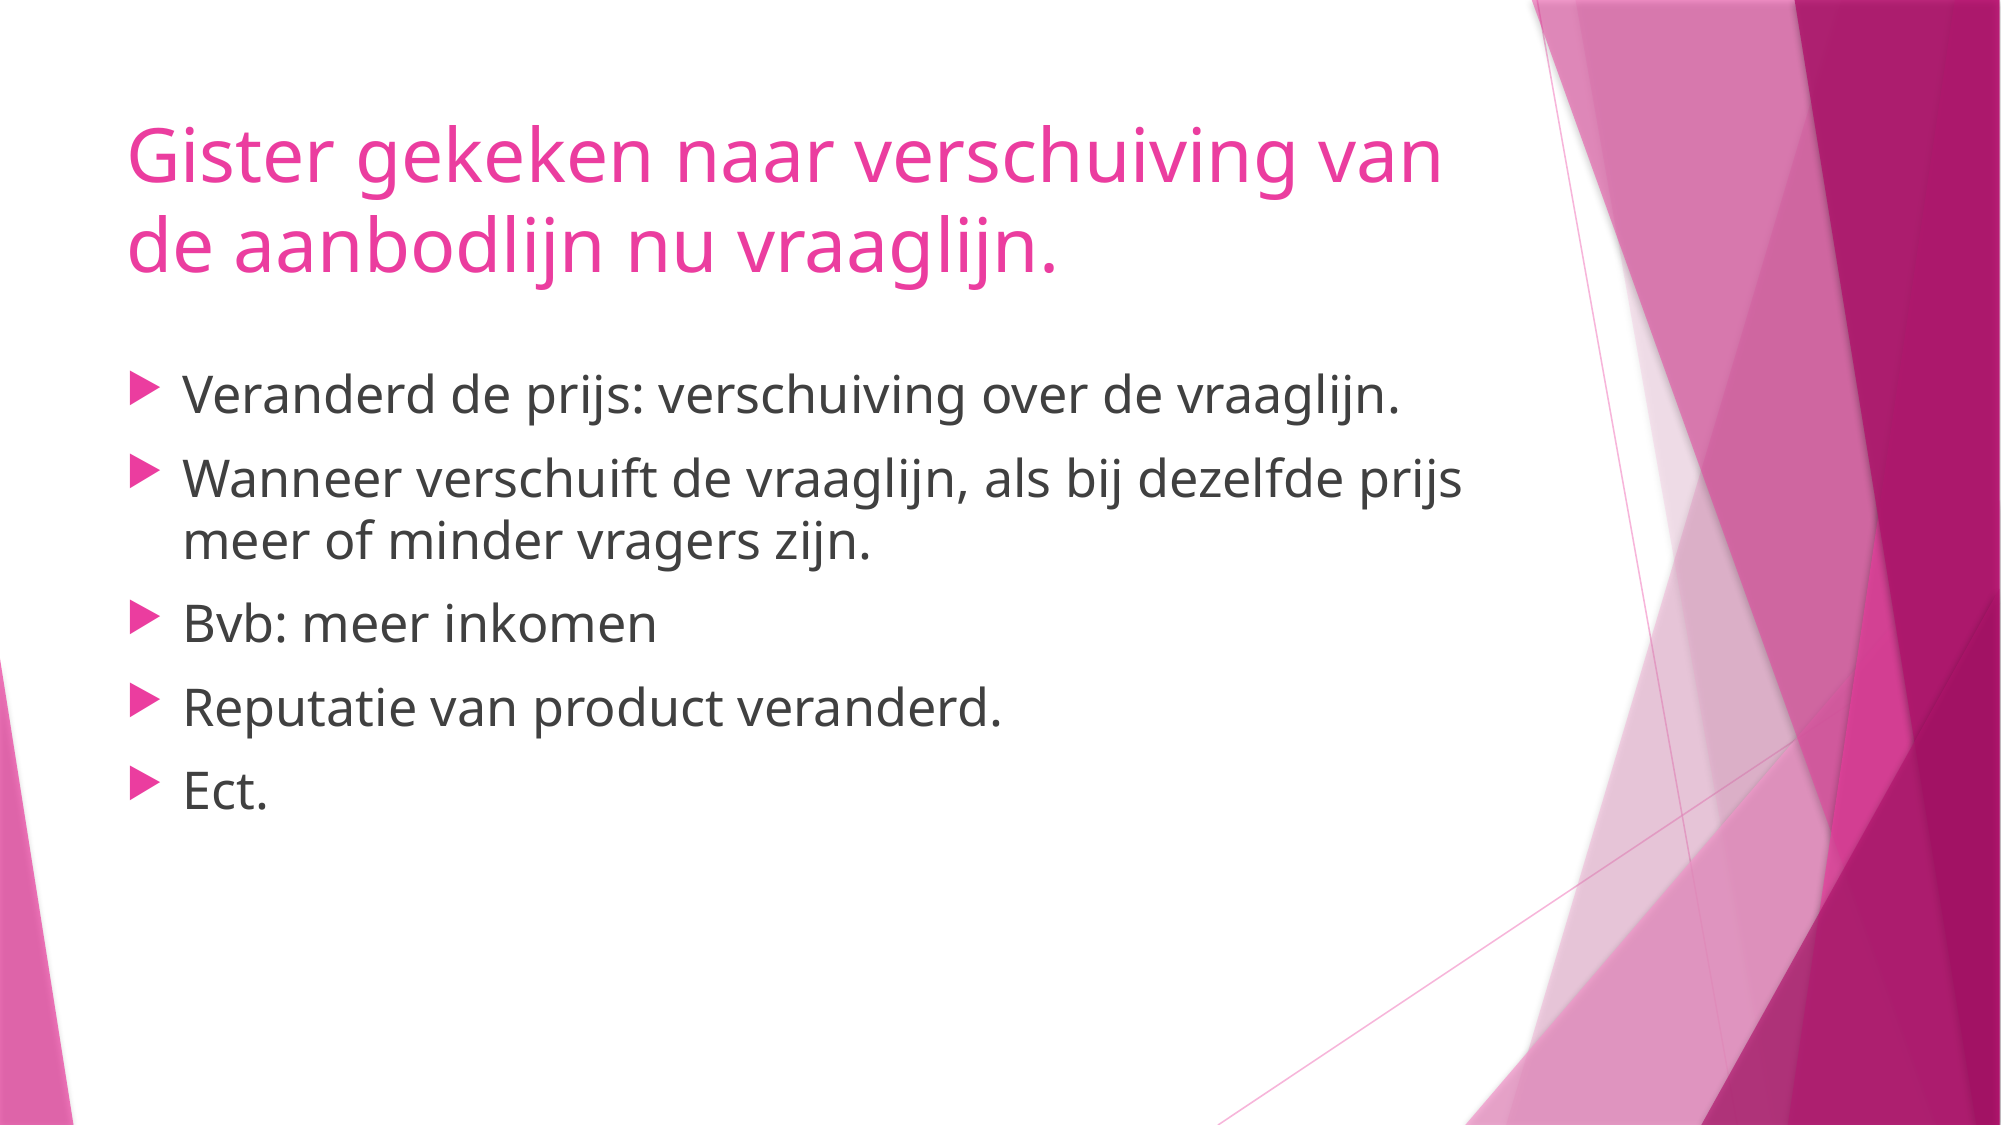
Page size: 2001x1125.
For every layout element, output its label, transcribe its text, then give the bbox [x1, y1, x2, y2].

title Gister gekeken naar verschuiving van de aanbodlijn nu vraaglijn. [111, 99, 1522, 317]
list Veranderd de prijs: verschuiving over de vraaglijn. Wanneer verschuift de vraaglijn, als bij dezelfde prijs meer of minder vragers zijn. Bvb: meer inkomen Reputatie van product veranderd. Ect. [111, 354, 1522, 992]
